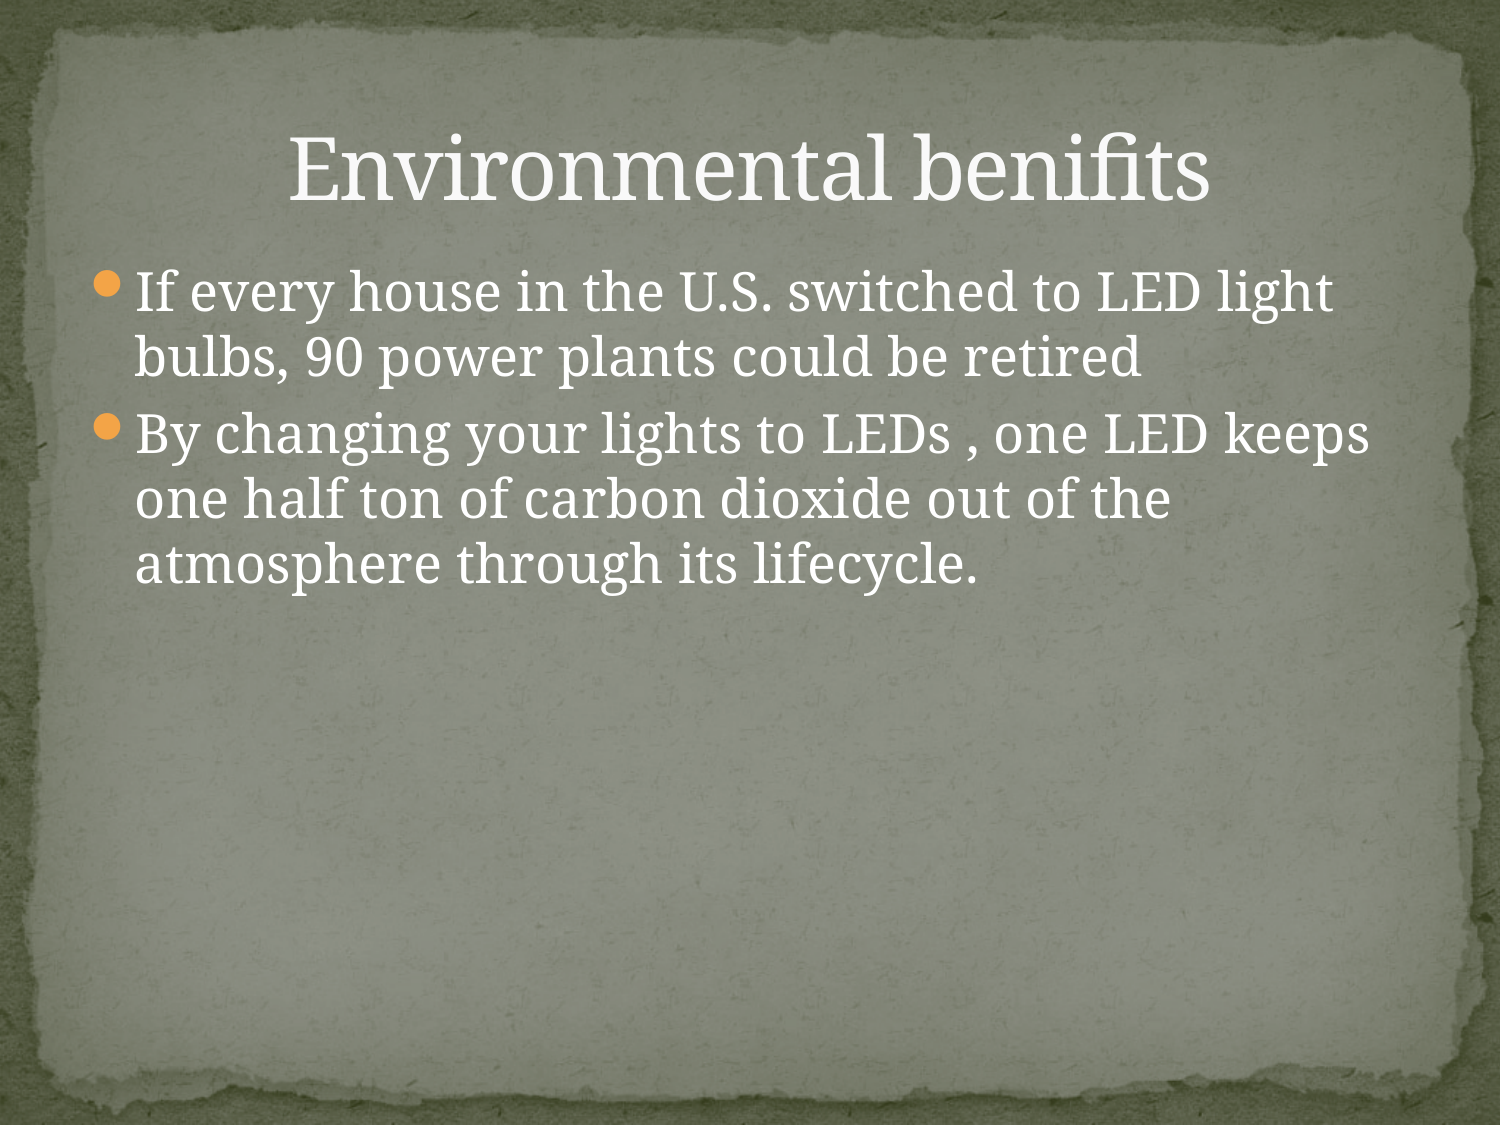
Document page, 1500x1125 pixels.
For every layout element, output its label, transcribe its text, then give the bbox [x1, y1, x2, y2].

title Environmental benifits [74, 24, 1425, 225]
list If every house in the U.S. switched to LED light bulbs, 90 power plants could be retired By changing your lights to LEDs , one LED keeps one half ton of carbon dioxide out of the atmosphere through its lifecycle. [75, 249, 1425, 1000]
